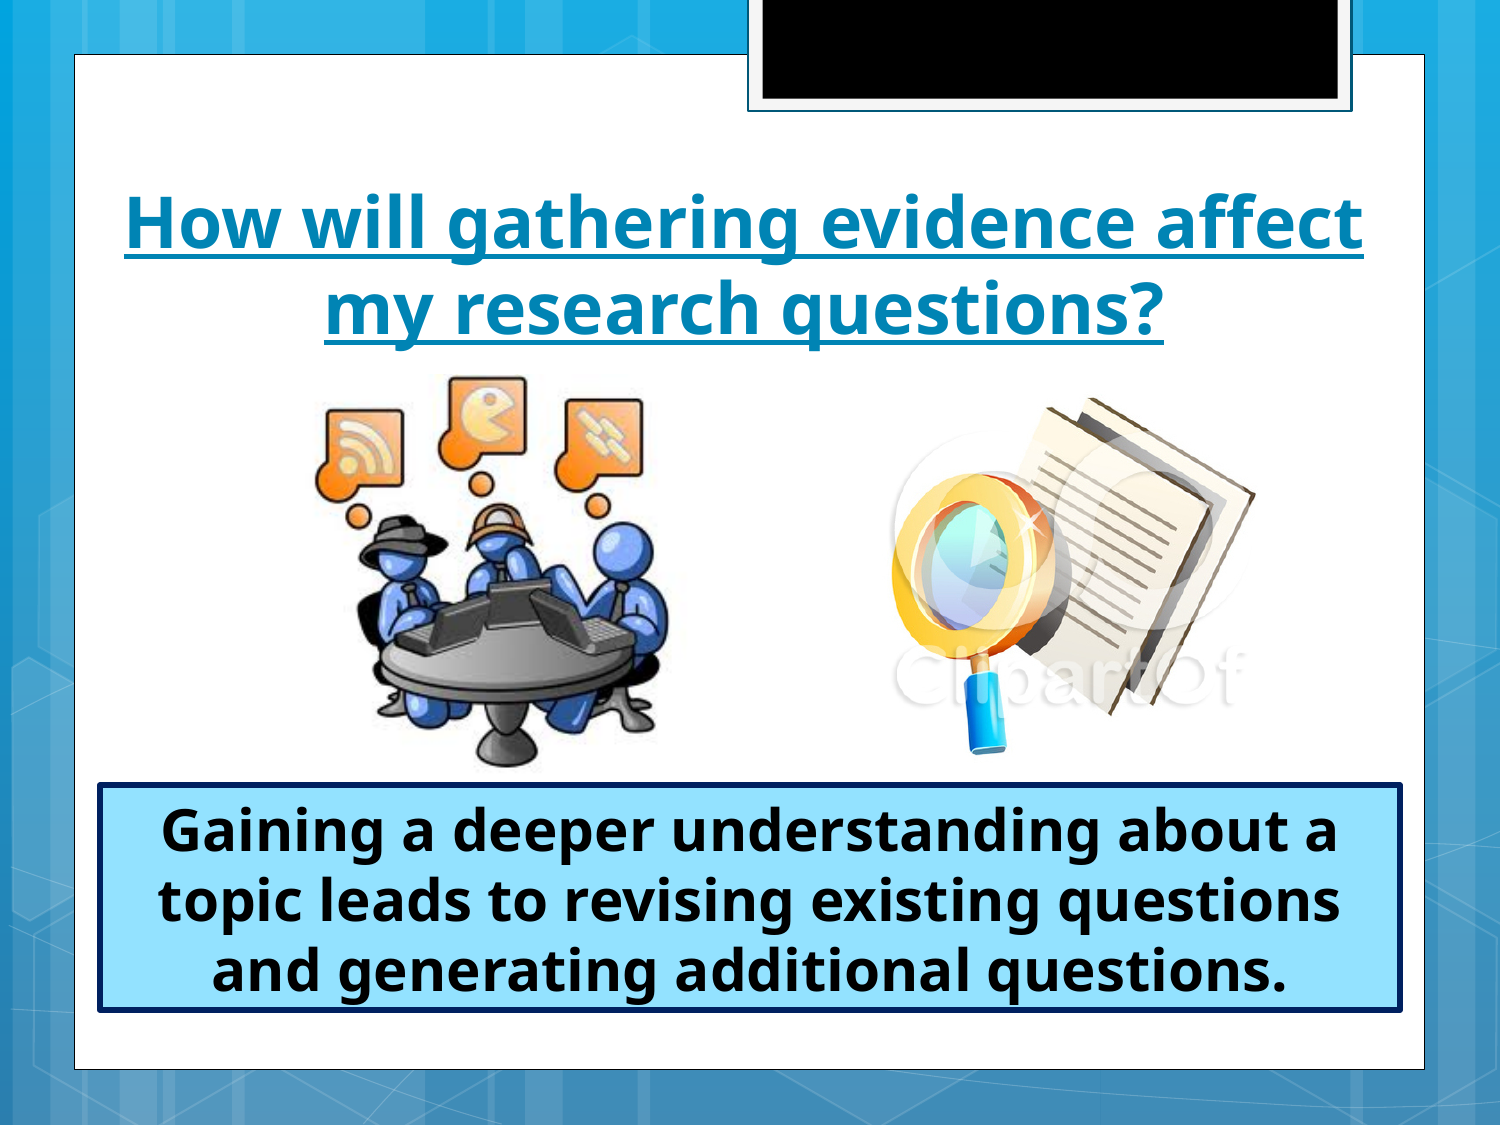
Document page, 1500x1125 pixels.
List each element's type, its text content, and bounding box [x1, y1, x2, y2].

picture [874, 377, 1258, 763]
title How will gathering evidence affect my research questions? [87, 168, 1400, 357]
picture [287, 374, 688, 776]
text_box Gaining a deeper understanding about a topic leads to revising existing questions and generating additional questions. [99, 785, 1400, 1010]
